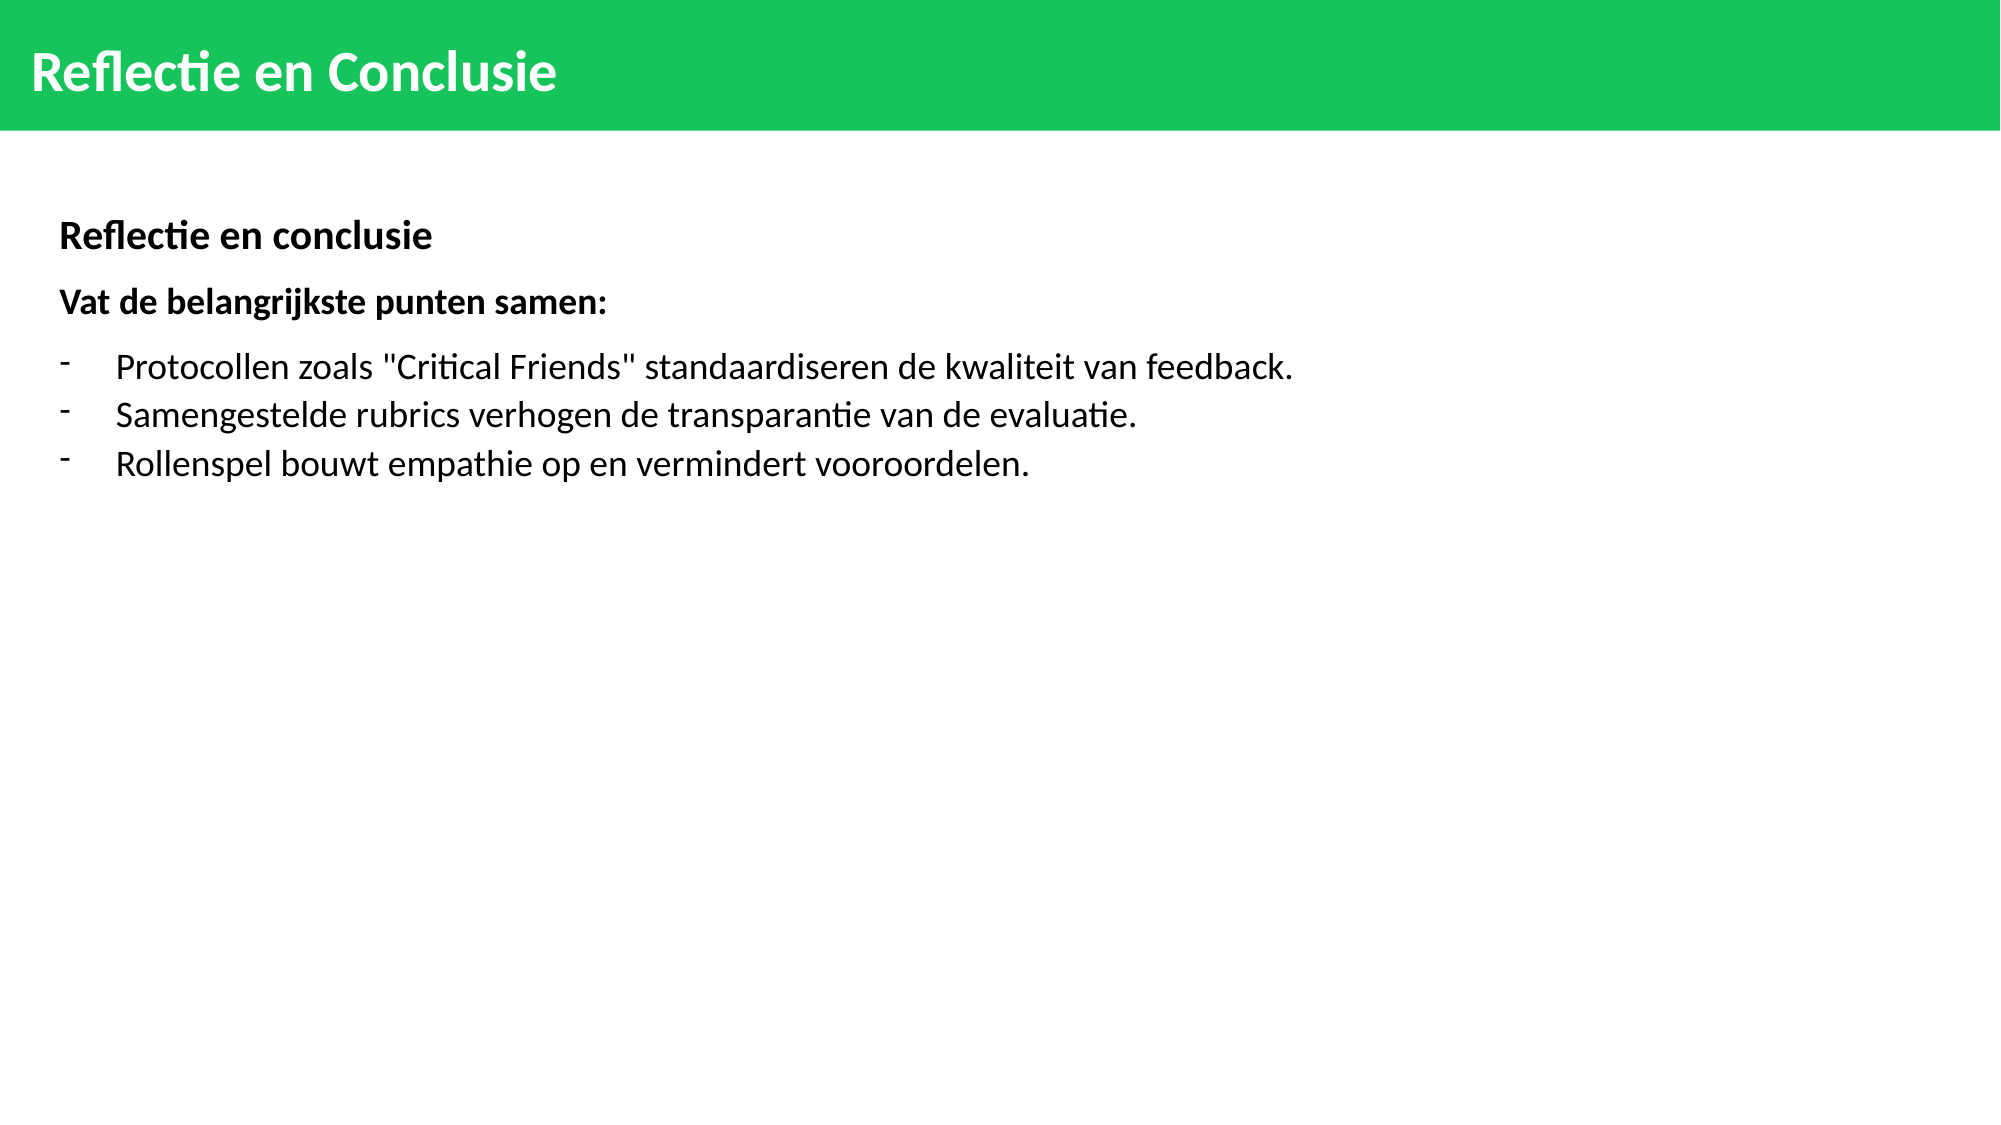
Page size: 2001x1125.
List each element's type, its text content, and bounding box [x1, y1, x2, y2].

title Reflectie en Conclusie [16, 13, 1976, 131]
text_box Reflectie en conclusie Vat de belangrijkste punten samen: Protocollen zoals "Critical Friends" standaardiseren de kwaliteit van feedback. Samengestelde rubrics verhogen de transparantie van de evaluatie. Rollenspel bouwt empathie op en vermindert vooroordelen. [44, 189, 1600, 1071]
